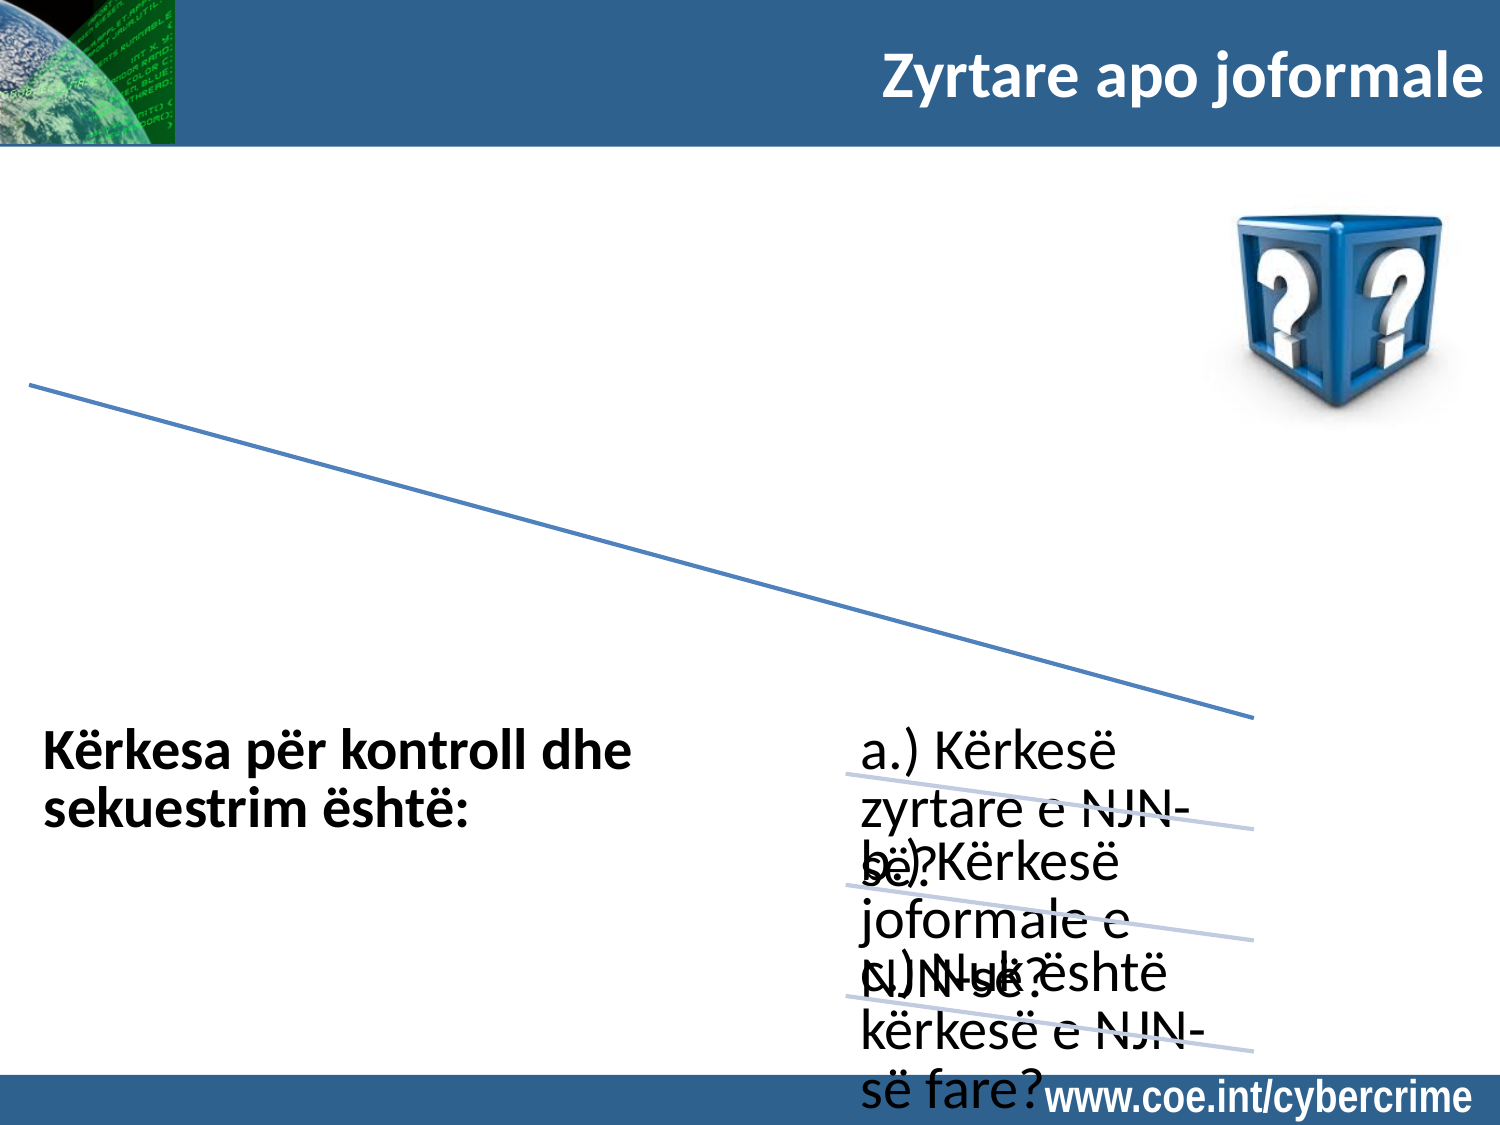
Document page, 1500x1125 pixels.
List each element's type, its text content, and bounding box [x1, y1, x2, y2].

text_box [28, 384, 1255, 1052]
text_box [0, 1073, 1030, 1125]
text_box www.coe.int/cybercrime [1030, 1059, 1500, 1125]
picture [0, 0, 175, 144]
text_box Zyrtare apo joformale [177, 0, 1500, 149]
picture [1189, 154, 1481, 445]
